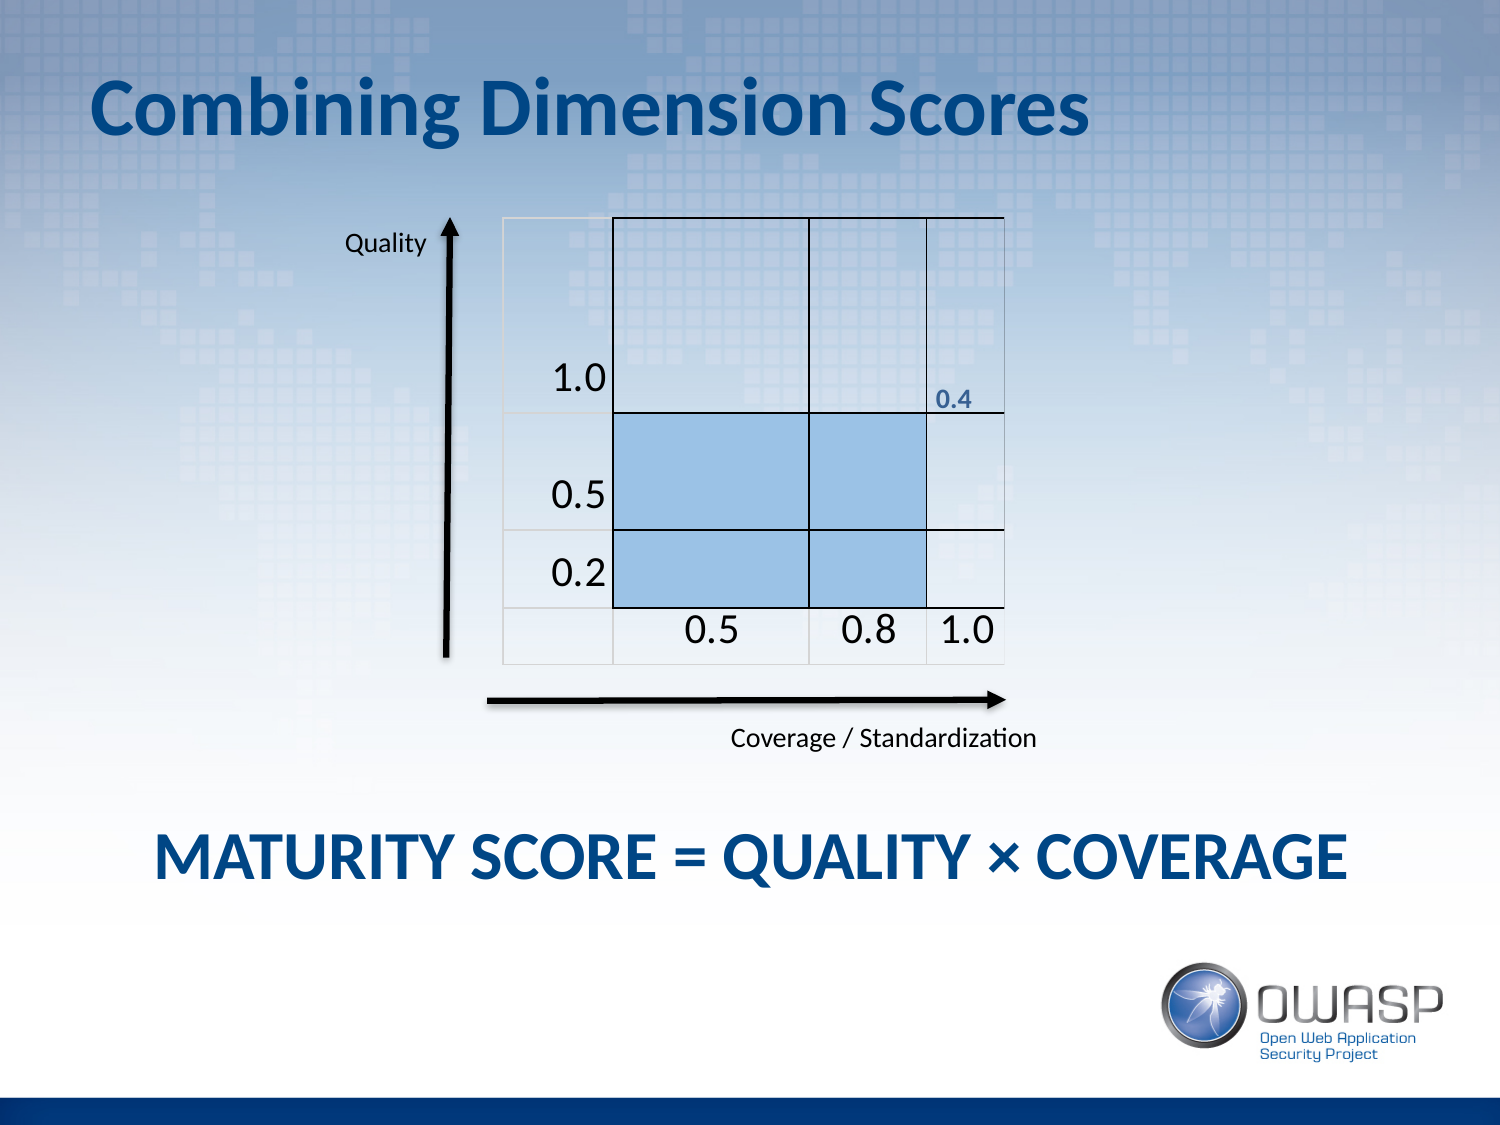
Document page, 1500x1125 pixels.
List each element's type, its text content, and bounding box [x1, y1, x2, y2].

title Maturity Score = Quality × Coverage [105, 803, 1399, 926]
text_box Quality [330, 233, 440, 266]
picture [0, 0, 1500, 1125]
text_box Coverage / Standardization [716, 712, 1053, 761]
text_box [445, 216, 451, 658]
text_box Combining Dimension Scores [74, 45, 1425, 233]
